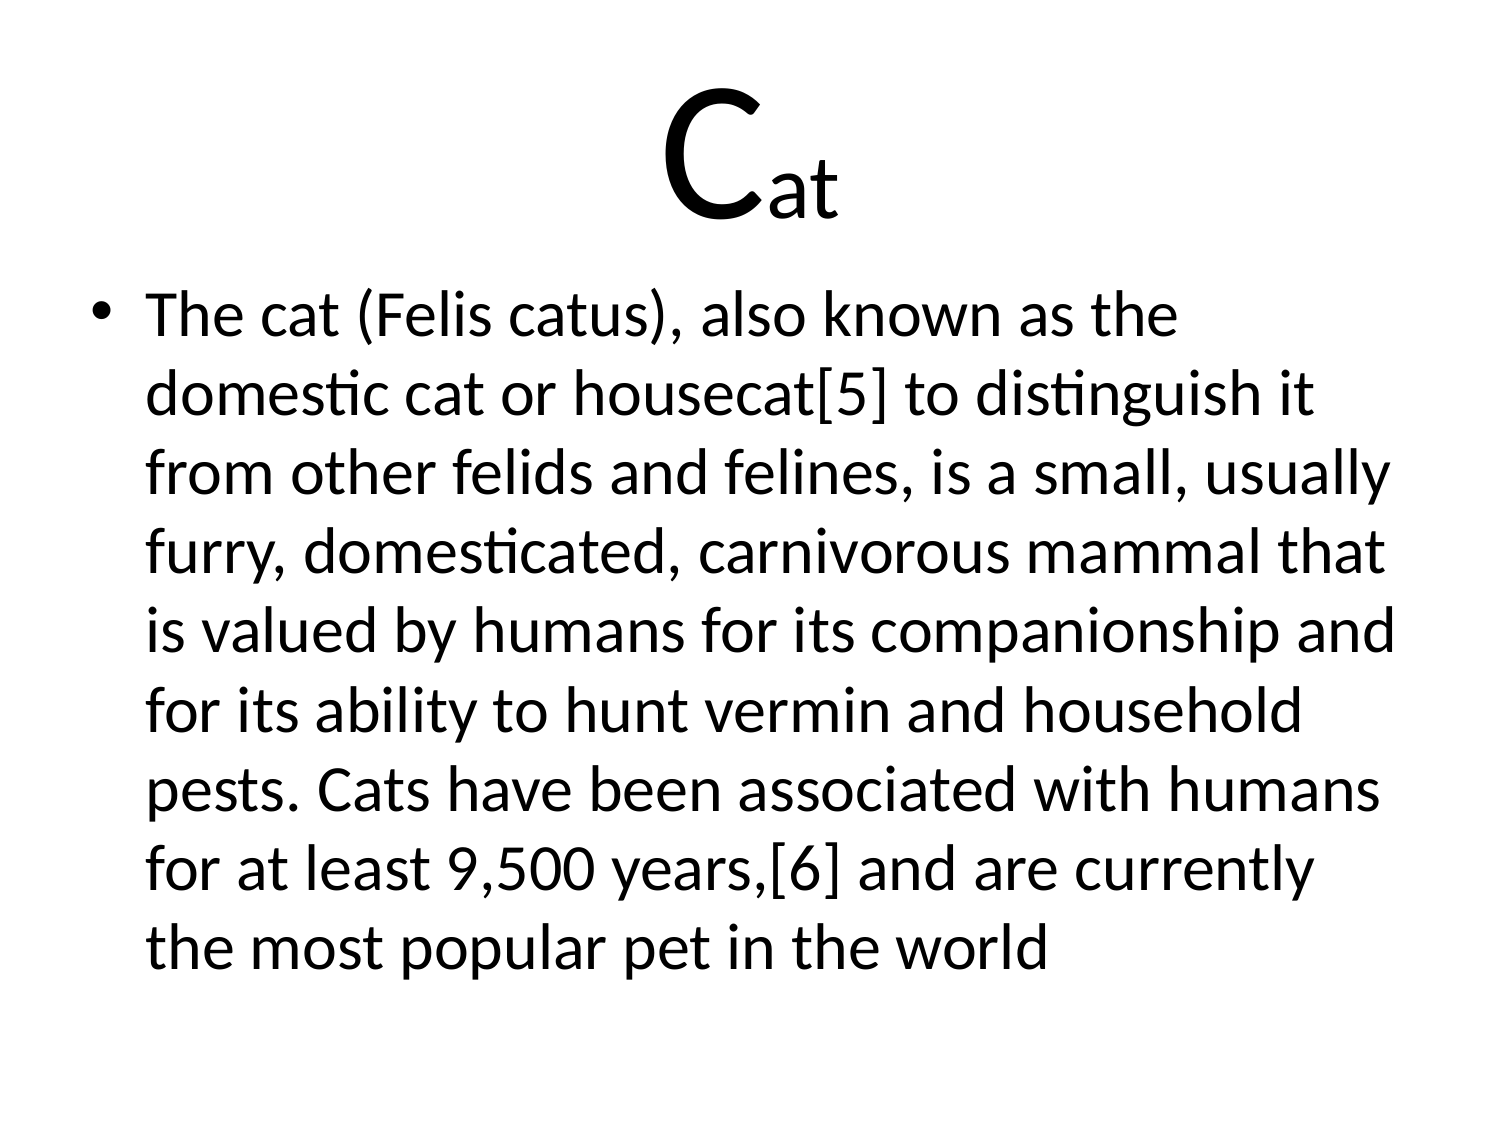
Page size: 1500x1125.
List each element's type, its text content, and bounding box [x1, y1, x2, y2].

list The cat (Felis catus), also known as the domestic cat or housecat[5] to distinguish it from other felids and felines, is a small, usually furry, domesticated, carnivorous mammal that is valued by humans for its companionship and for its ability to hunt vermin and household pests. Cats have been associated with humans for at least 9,500 years,[6] and are currently the most popular pet in the world [75, 262, 1425, 1005]
title Cat [75, 45, 1425, 233]
